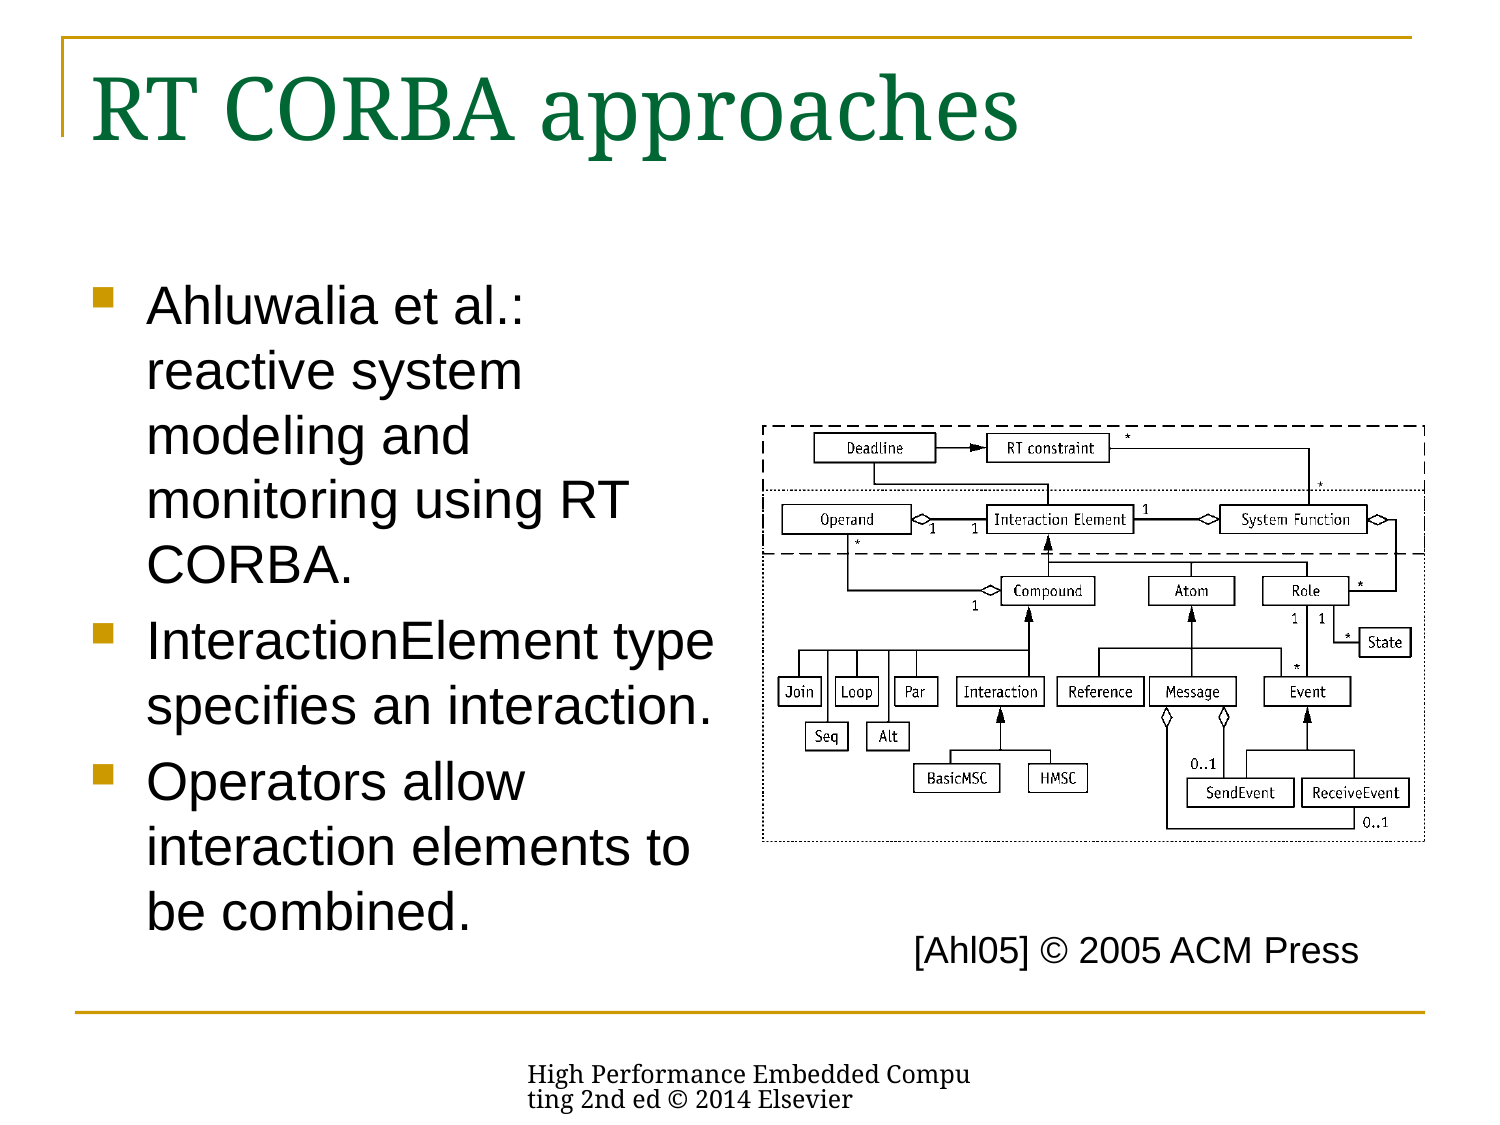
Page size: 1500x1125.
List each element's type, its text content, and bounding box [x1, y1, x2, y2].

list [762, 425, 1426, 843]
list Ahluwalia et al.: reactive system modeling and monitoring using RT CORBA. InteractionElement type specifies an interaction. Operators allow interaction elements to be combined. [75, 262, 738, 1006]
text_box [Ahl05] © 2005 ACM Press [898, 918, 1375, 979]
title RT CORBA approaches [75, 45, 1425, 233]
footer High Performance Embedded Computing 2nd ed © 2014 Elsevier [512, 1025, 988, 1100]
